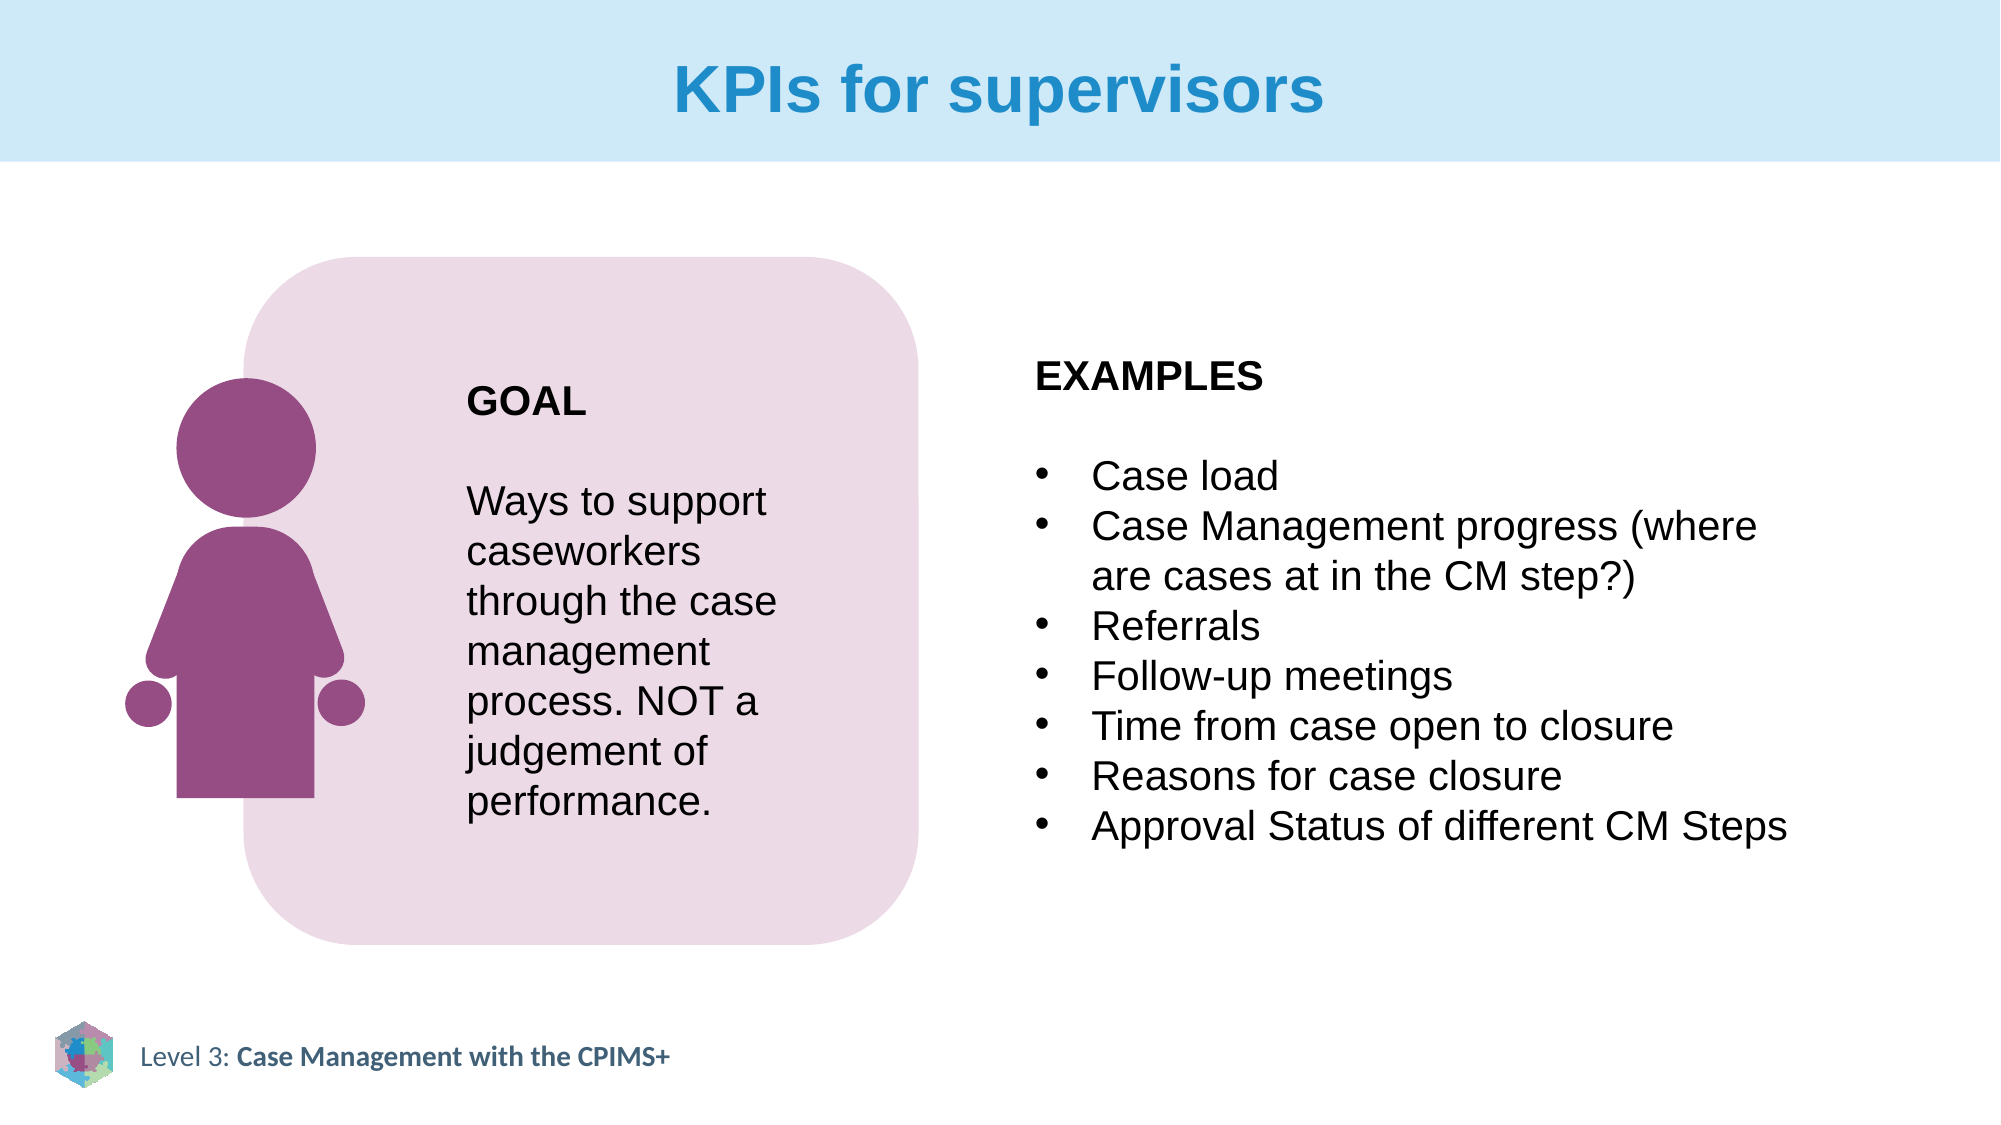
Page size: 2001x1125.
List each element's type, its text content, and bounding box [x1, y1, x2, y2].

title KPIs for supervisors [137, 19, 1863, 163]
picture [55, 1021, 113, 1088]
text_box EXAMPLES Case load Case Management progress (where are cases at in the CM step?) Referrals Follow-up meetings Time from case open to closure Reasons for case closure Approval Status of different CM Steps [1019, 340, 1816, 857]
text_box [134, 378, 357, 799]
text_box GOAL Ways to support caseworkers through the case management process. NOT a judgement of performance. [451, 366, 829, 832]
text_box [242, 255, 920, 946]
